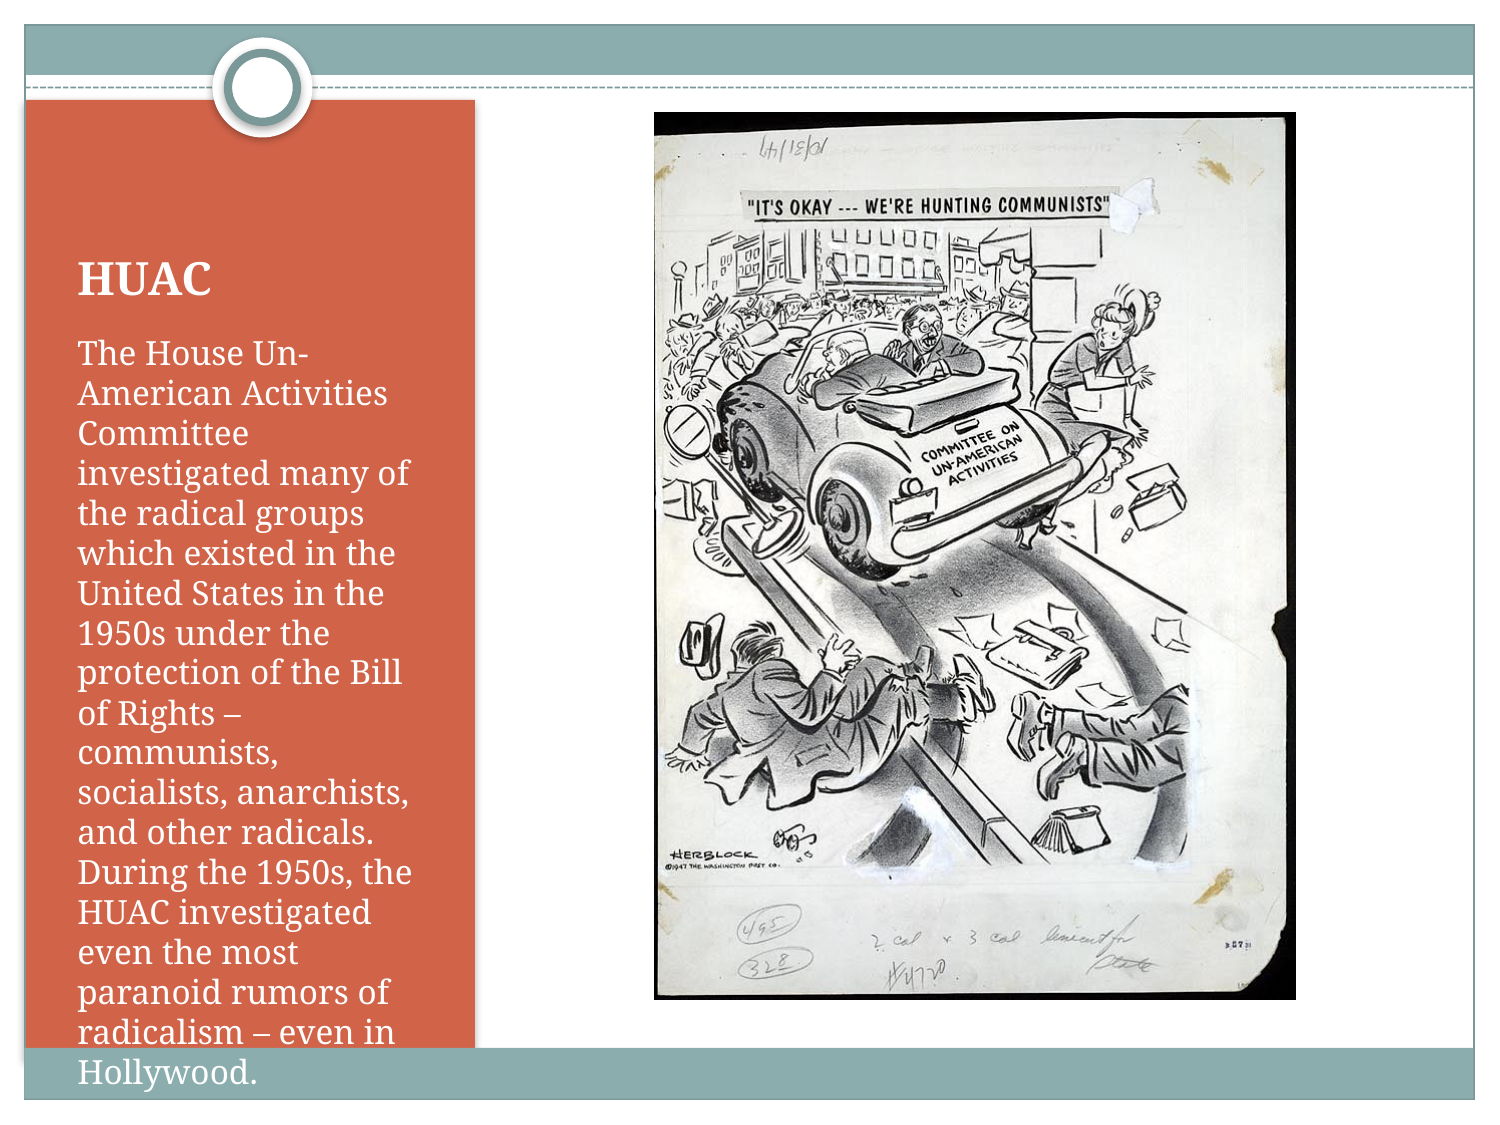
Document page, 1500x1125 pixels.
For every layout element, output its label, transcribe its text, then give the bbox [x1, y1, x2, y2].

title HUAC [62, 149, 450, 313]
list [653, 112, 1297, 1001]
list The House Un-American Activities Committee investigated many of the radical groups which existed in the United States in the 1950s under the protection of the Bill of Rights – communists, socialists, anarchists, and other radicals. During the 1950s, the HUAC investigated even the most paranoid rumors of radicalism – even in Hollywood. [62, 324, 450, 1005]
